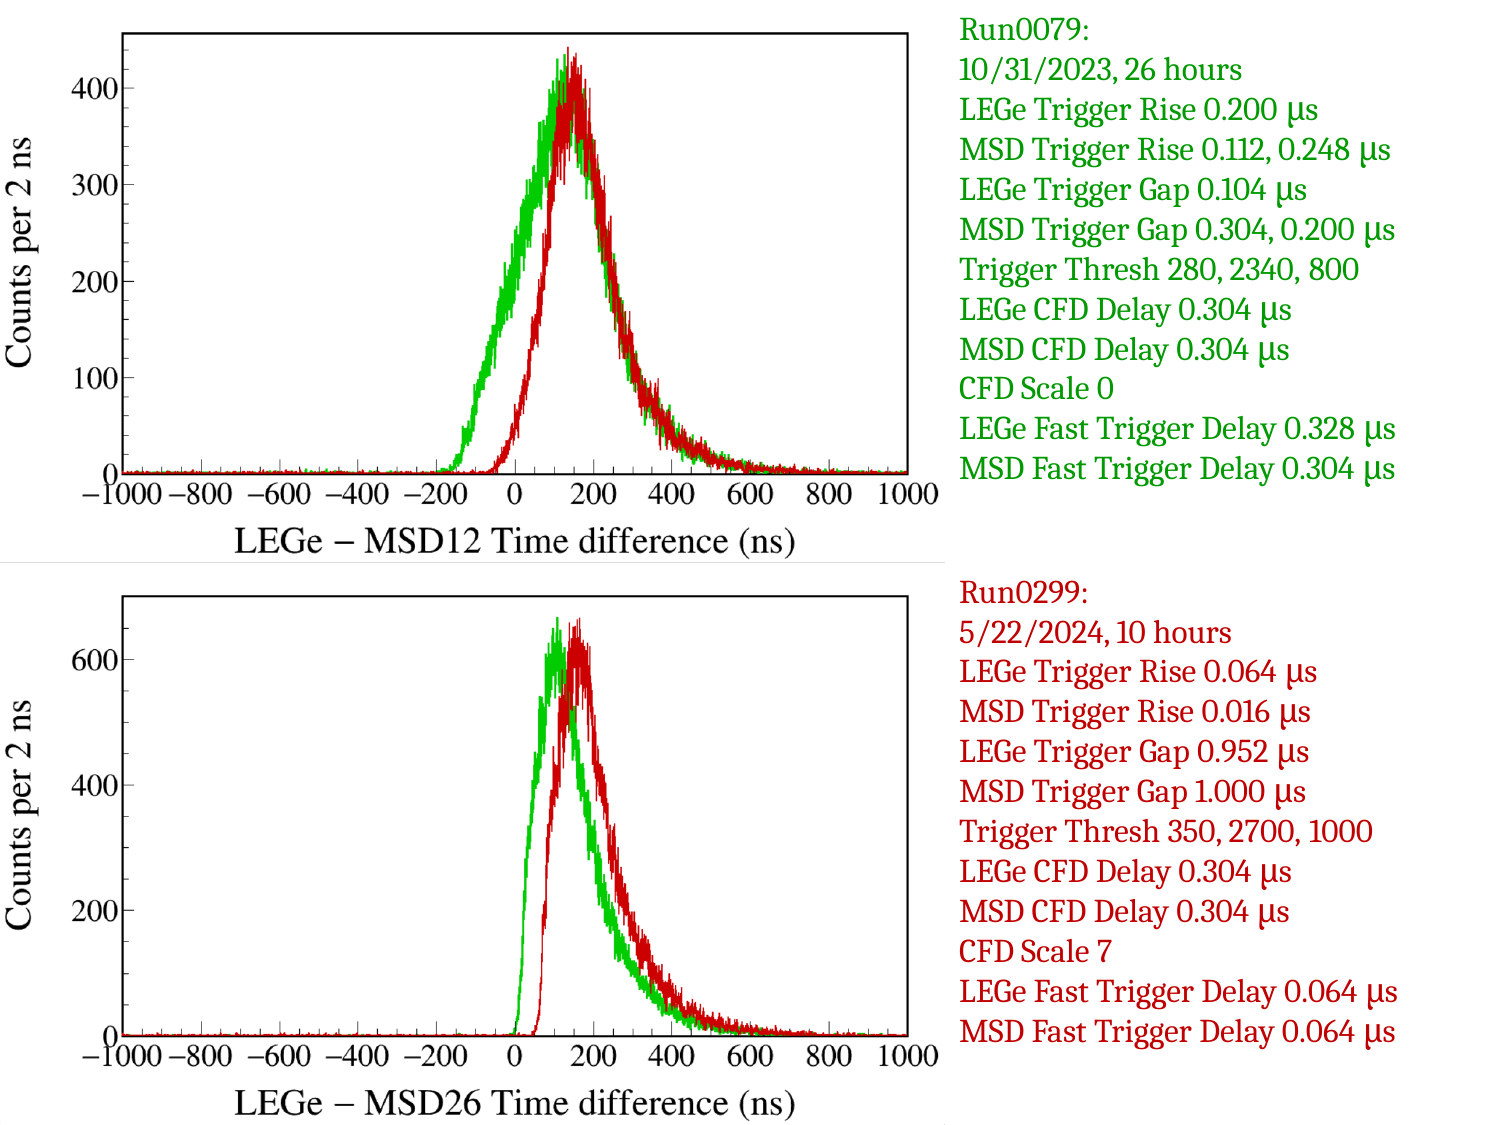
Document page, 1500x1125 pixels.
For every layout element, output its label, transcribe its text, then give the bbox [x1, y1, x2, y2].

picture [0, 0, 945, 1125]
text_box Run0079: 10/31/2023, 26 hours LEGe Trigger Rise 0.200 μs MSD Trigger Rise 0.112, 0.248 μs LEGe Trigger Gap 0.104 μs MSD Trigger Gap 0.304, 0.200 μs Trigger Thresh 280, 2340, 800 LEGe CFD Delay 0.304 μs MSD CFD Delay 0.304 μs CFD Scale 0 LEGe Fast Trigger Delay 0.328 μs MSD Fast Trigger Delay 0.304 μs [945, 0, 1500, 494]
text_box Run0299: 5/22/2024, 10 hours LEGe Trigger Rise 0.064 μs MSD Trigger Rise 0.016 μs LEGe Trigger Gap 0.952 μs MSD Trigger Gap 1.000 μs Trigger Thresh 350, 2700, 1000 LEGe CFD Delay 0.304 μs MSD CFD Delay 0.304 μs CFD Scale 7 LEGe Fast Trigger Delay 0.064 μs MSD Fast Trigger Delay 0.064 μs [945, 562, 1500, 1057]
